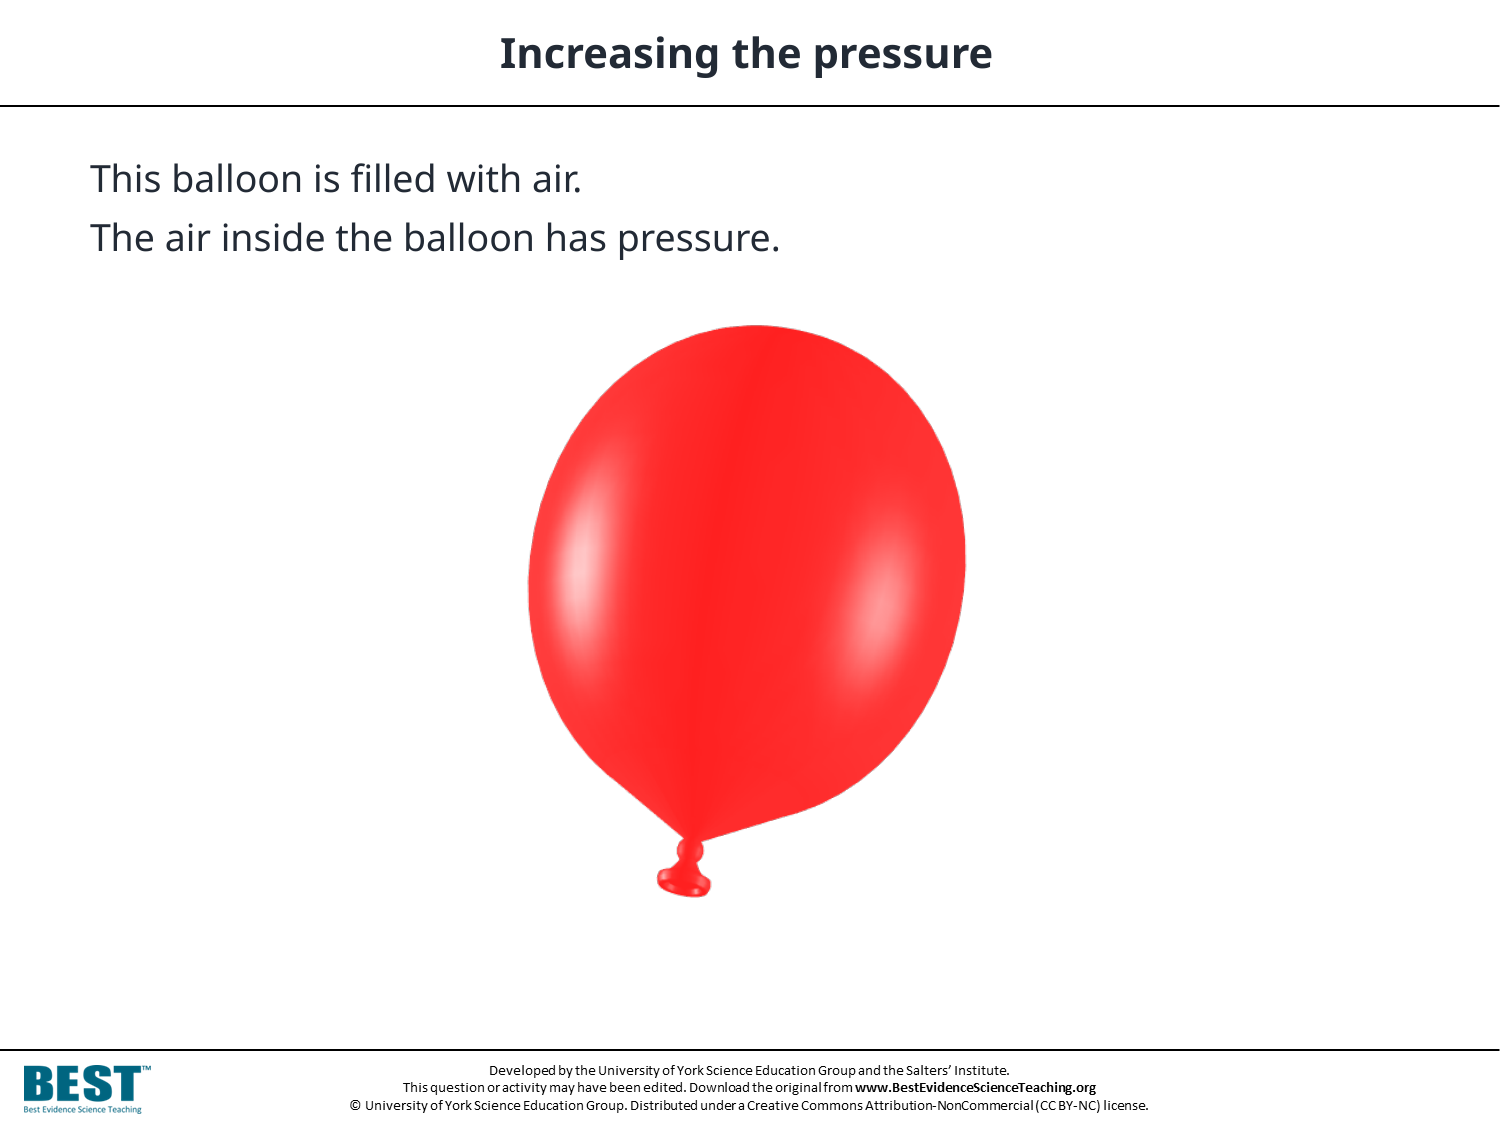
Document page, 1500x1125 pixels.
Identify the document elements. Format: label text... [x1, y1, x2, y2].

text_box Increasing the pressure [23, 4, 1471, 99]
picture [0, 105, 1500, 1125]
